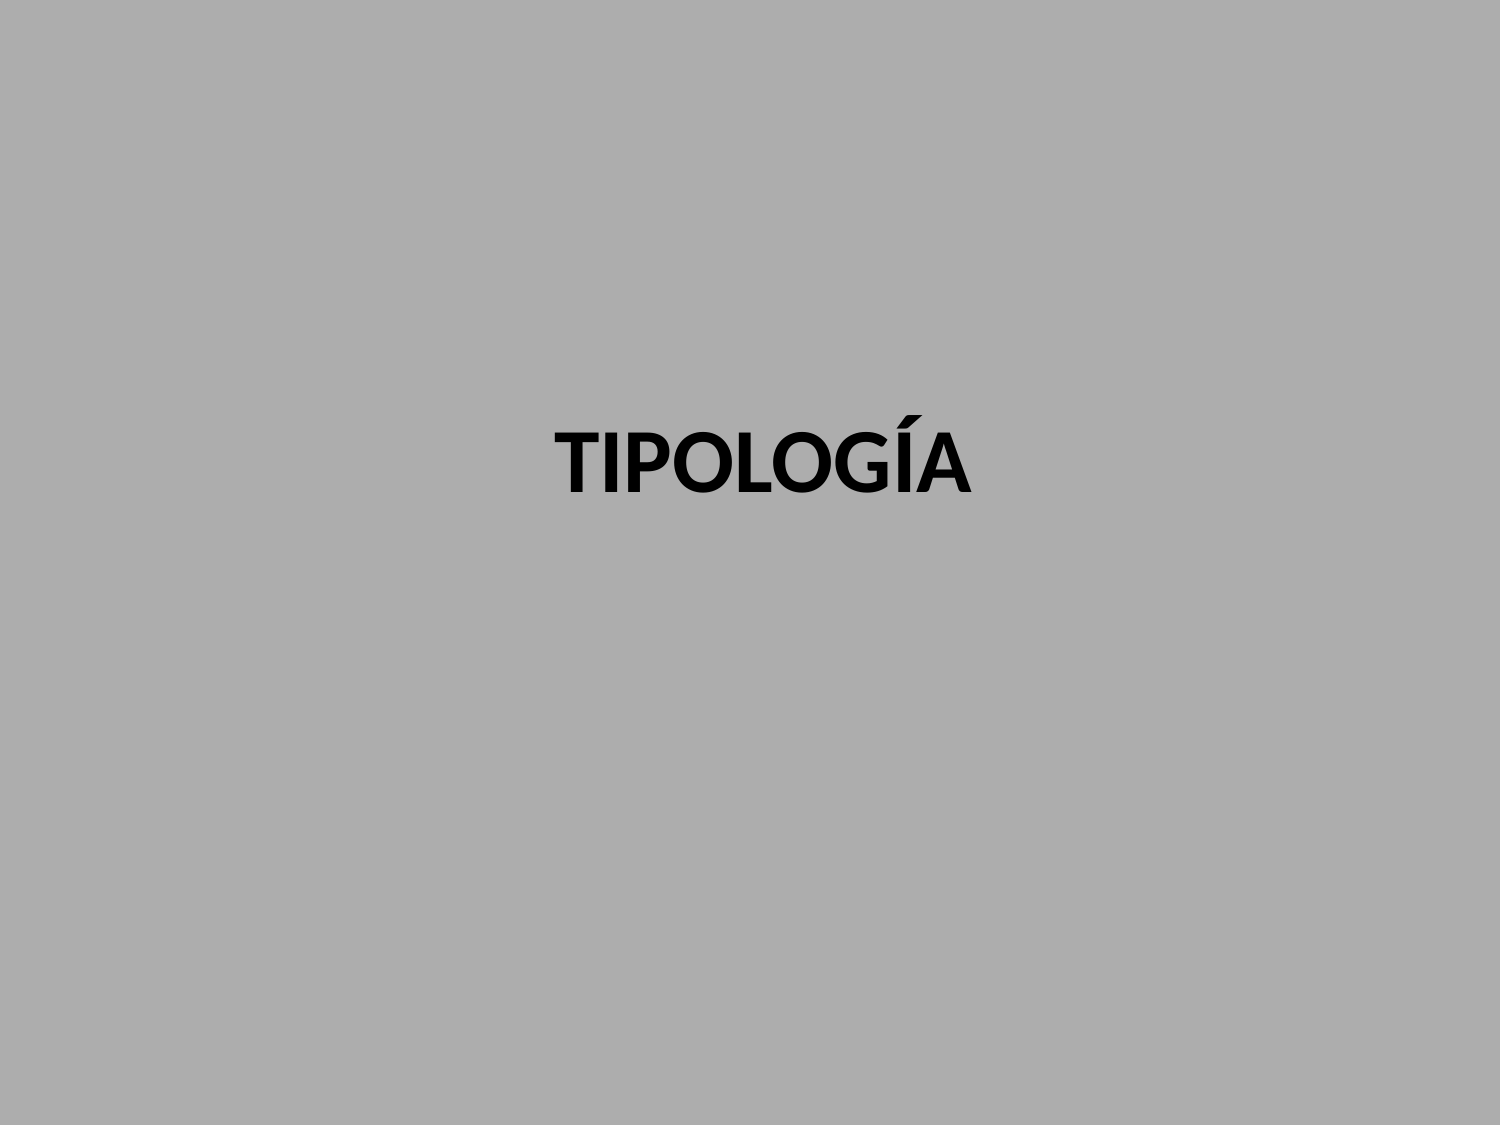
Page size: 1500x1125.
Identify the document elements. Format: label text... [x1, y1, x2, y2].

title TIPOLOGÍA [88, 361, 1439, 550]
